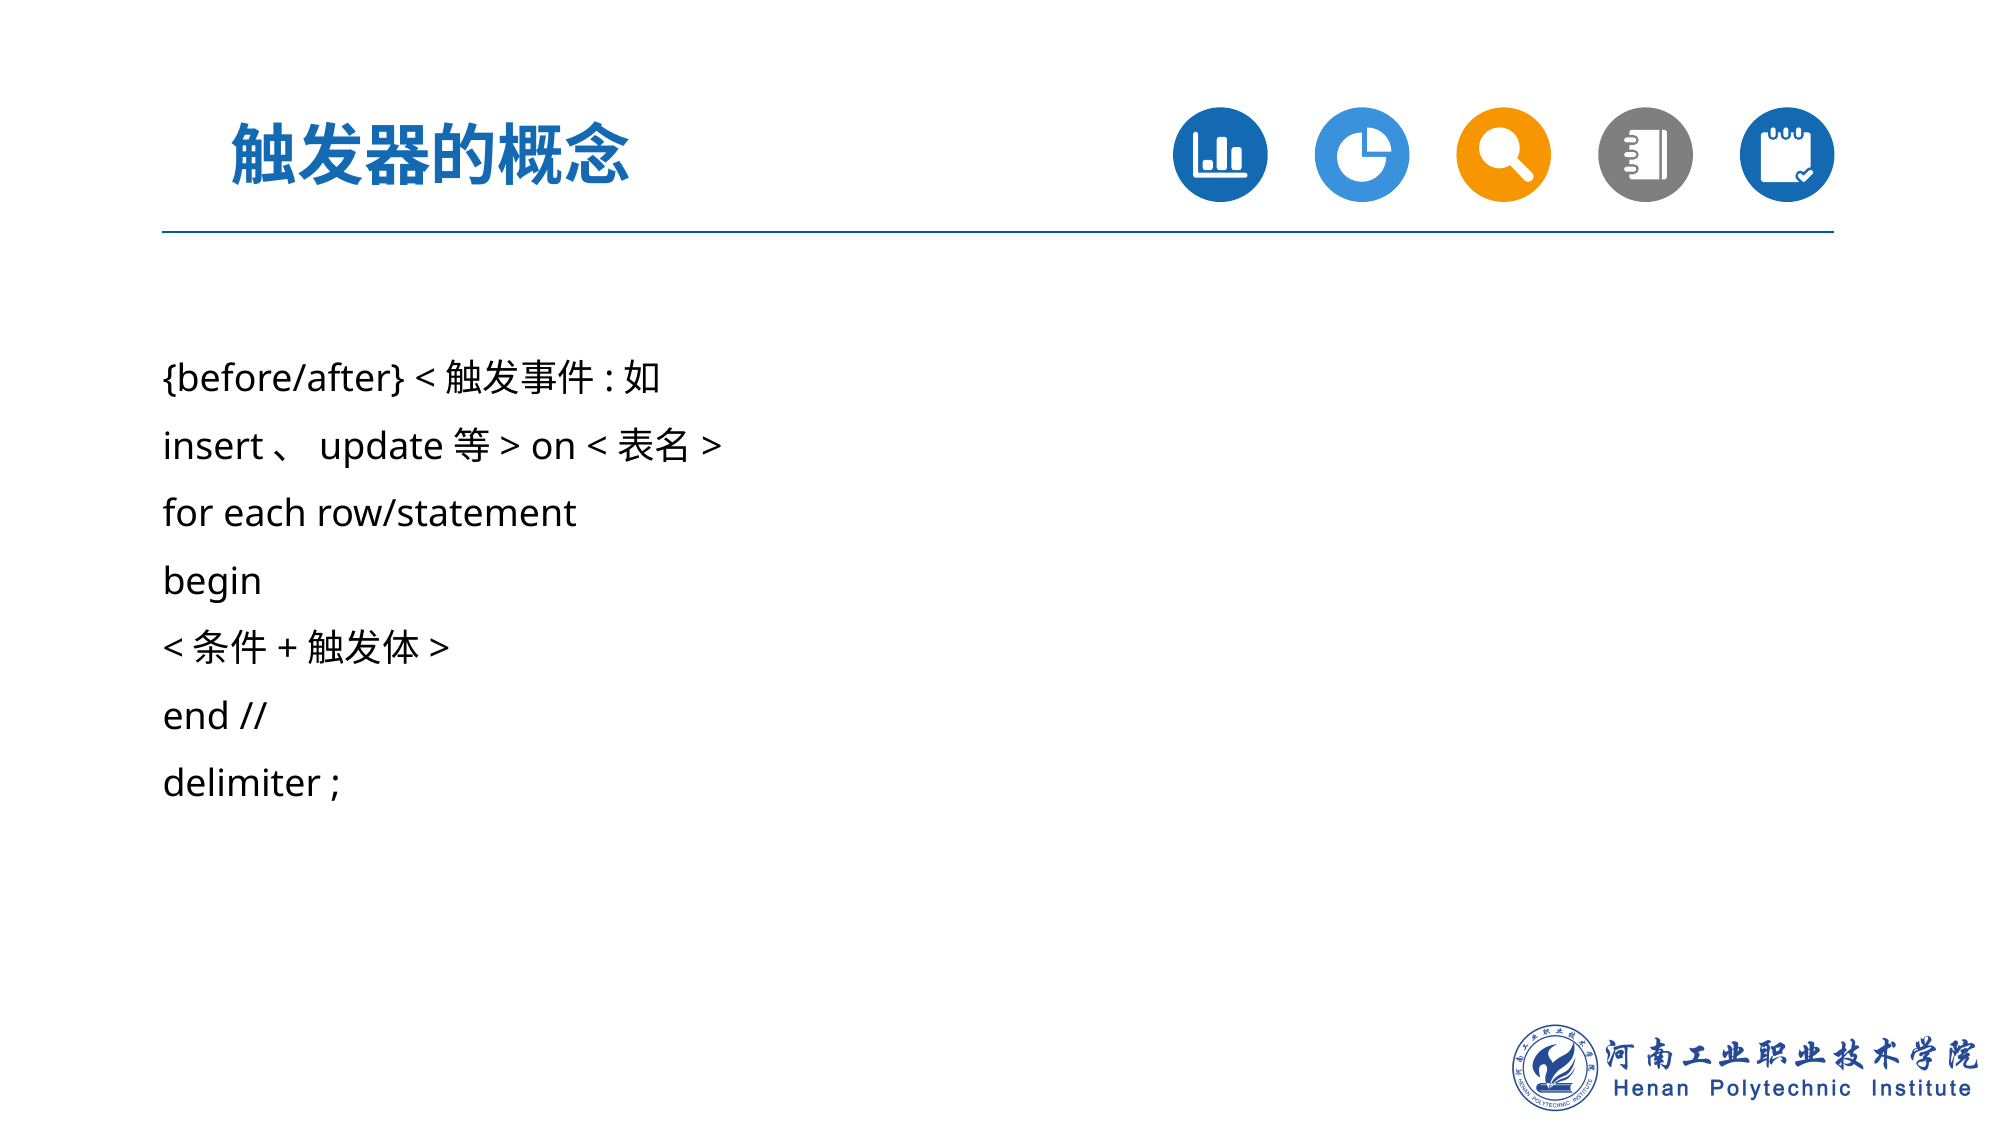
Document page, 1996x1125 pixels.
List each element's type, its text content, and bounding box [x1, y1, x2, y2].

text_box {before/after} <触发事件:如insert、update等> on <表名> for each row/statement begin <条件+触发体> end // delimiter ; [151, 321, 760, 816]
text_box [1598, 107, 1694, 203]
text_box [1314, 107, 1410, 203]
text_box 触发器的概念 [110, 93, 752, 203]
picture [1493, 1020, 1984, 1118]
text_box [1172, 107, 1268, 203]
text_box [1739, 107, 1835, 203]
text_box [1456, 107, 1552, 203]
